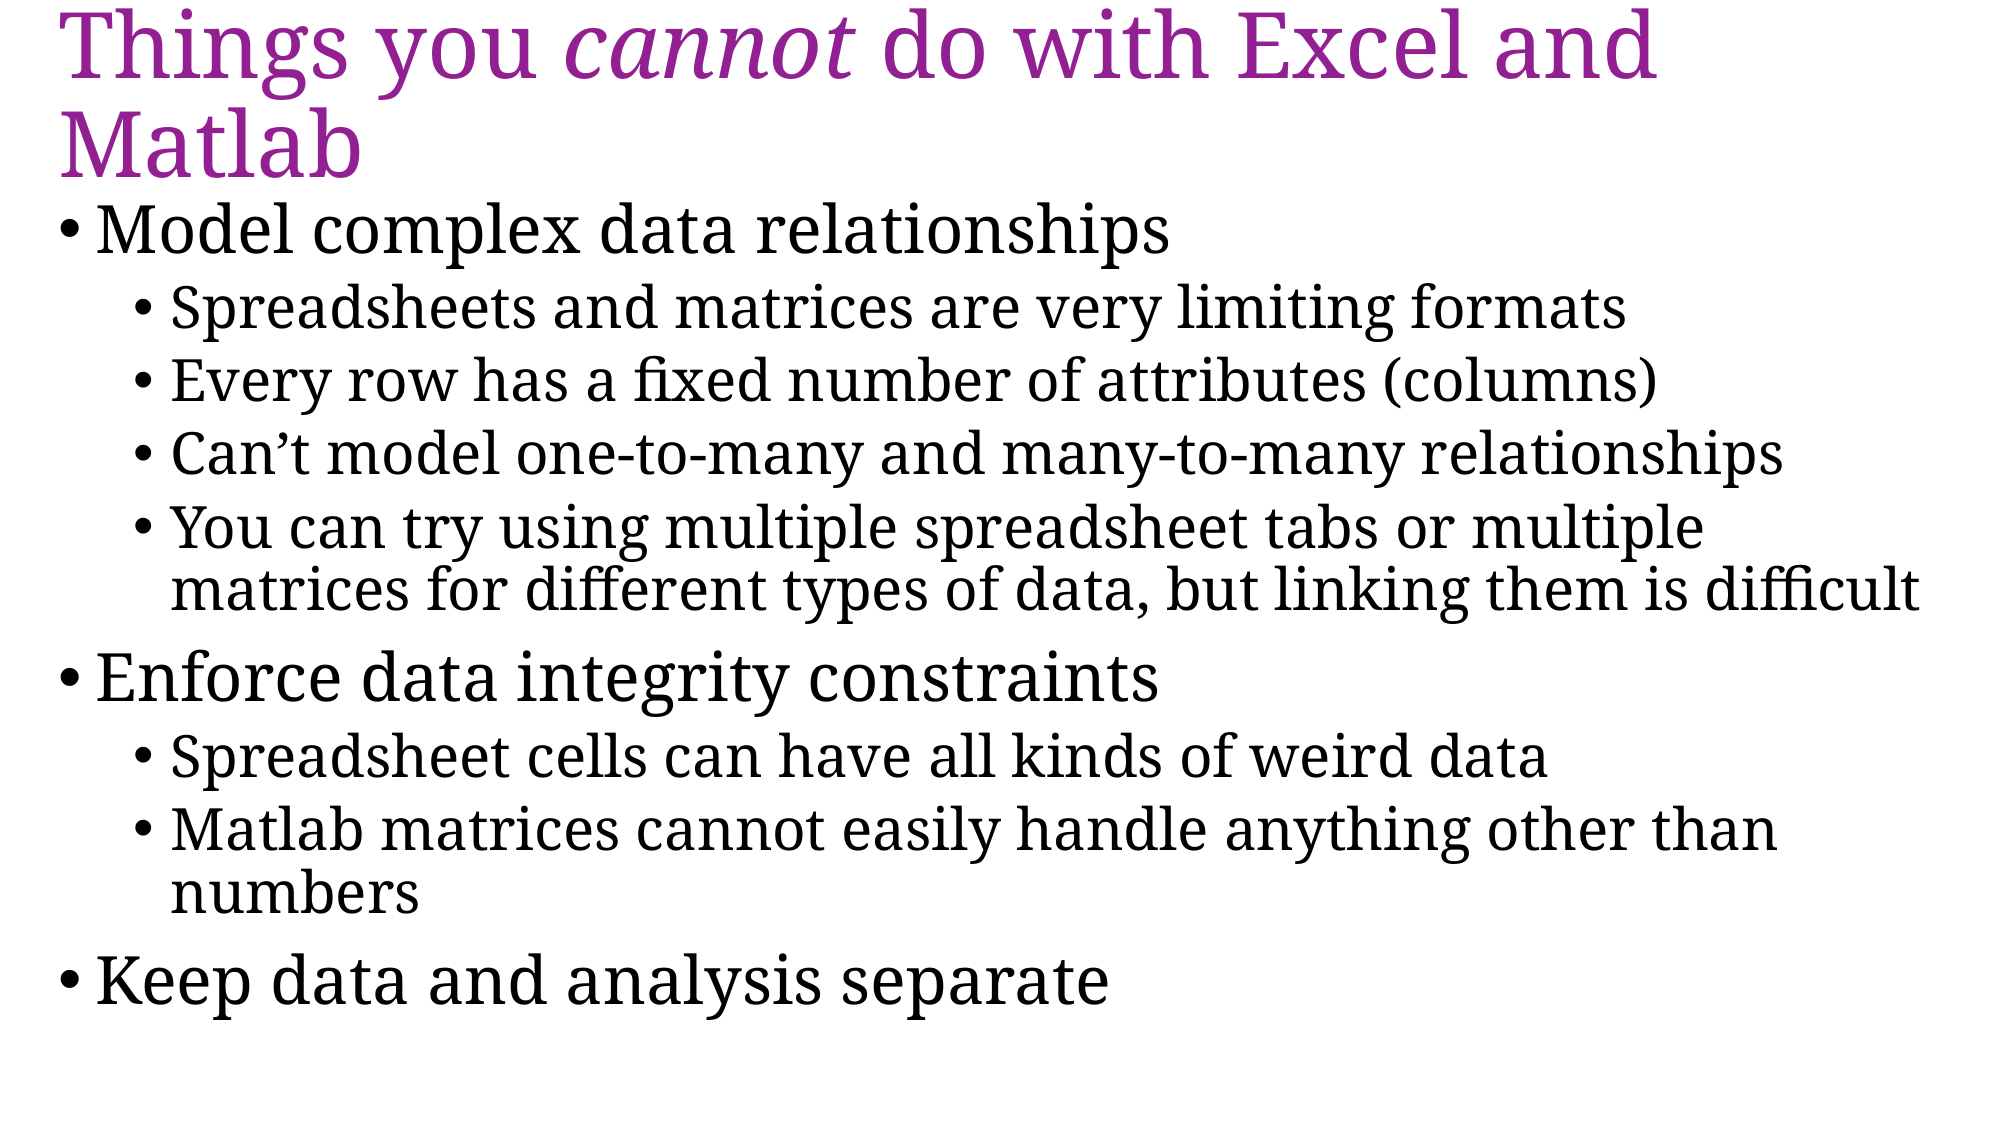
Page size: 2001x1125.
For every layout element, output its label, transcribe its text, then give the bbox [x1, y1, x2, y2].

list Model complex data relationships Spreadsheets and matrices are very limiting formats Every row has a fixed number of attributes (columns) Can’t model one-to-many and many-to-many relationships You can try using multiple spreadsheet tabs or multiple matrices for different types of data, but linking them is difficult Enforce data integrity constraints Spreadsheet cells can have all kinds of weird data Matlab matrices cannot easily handle anything other than numbers Keep data and analysis separate [43, 188, 1953, 1106]
title Things you cannot do with Excel and Matlab [43, 25, 1953, 171]
